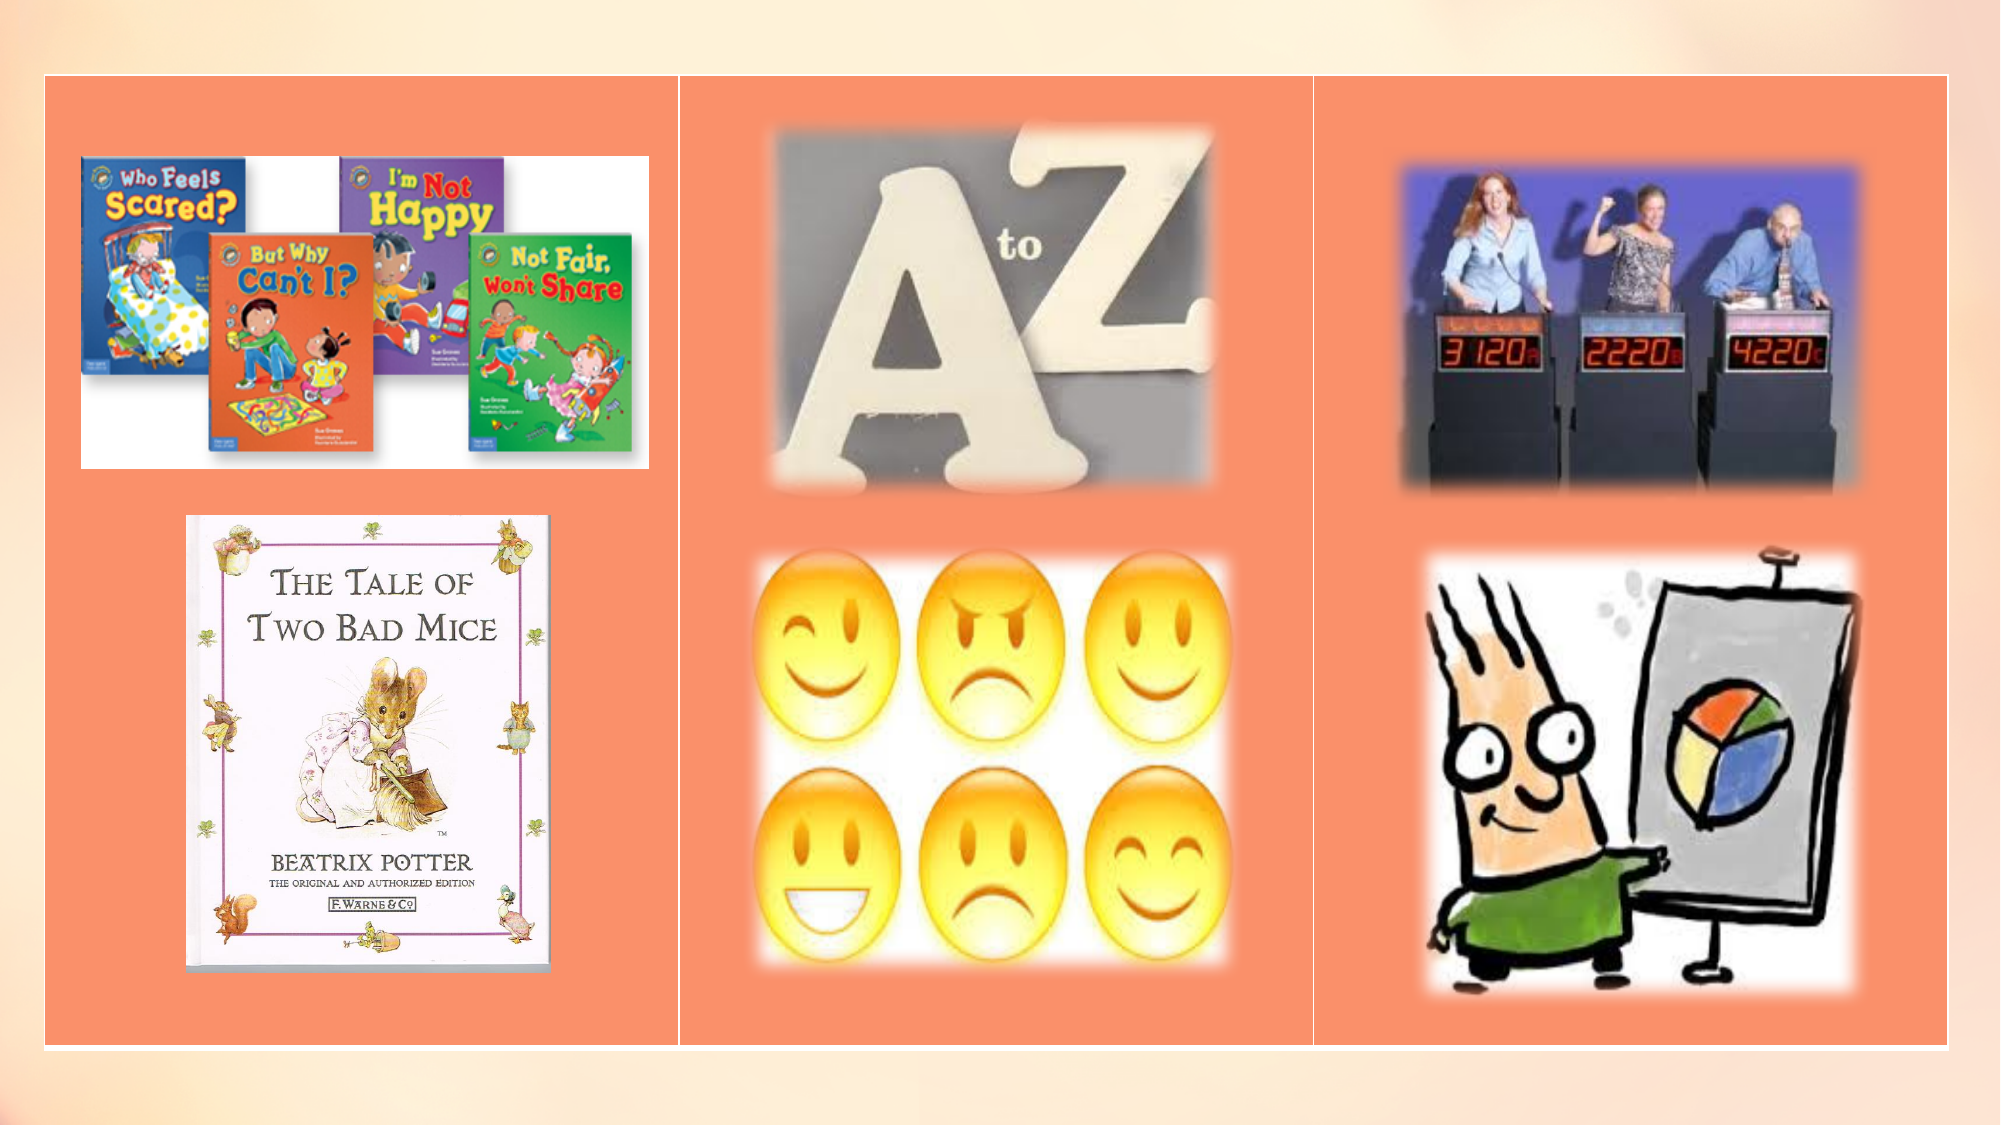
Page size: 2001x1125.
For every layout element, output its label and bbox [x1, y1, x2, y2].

table_header [1314, 76, 1947, 1045]
table_header [45, 76, 678, 1045]
picture [0, 0, 2001, 1125]
table_header [680, 76, 1313, 1045]
